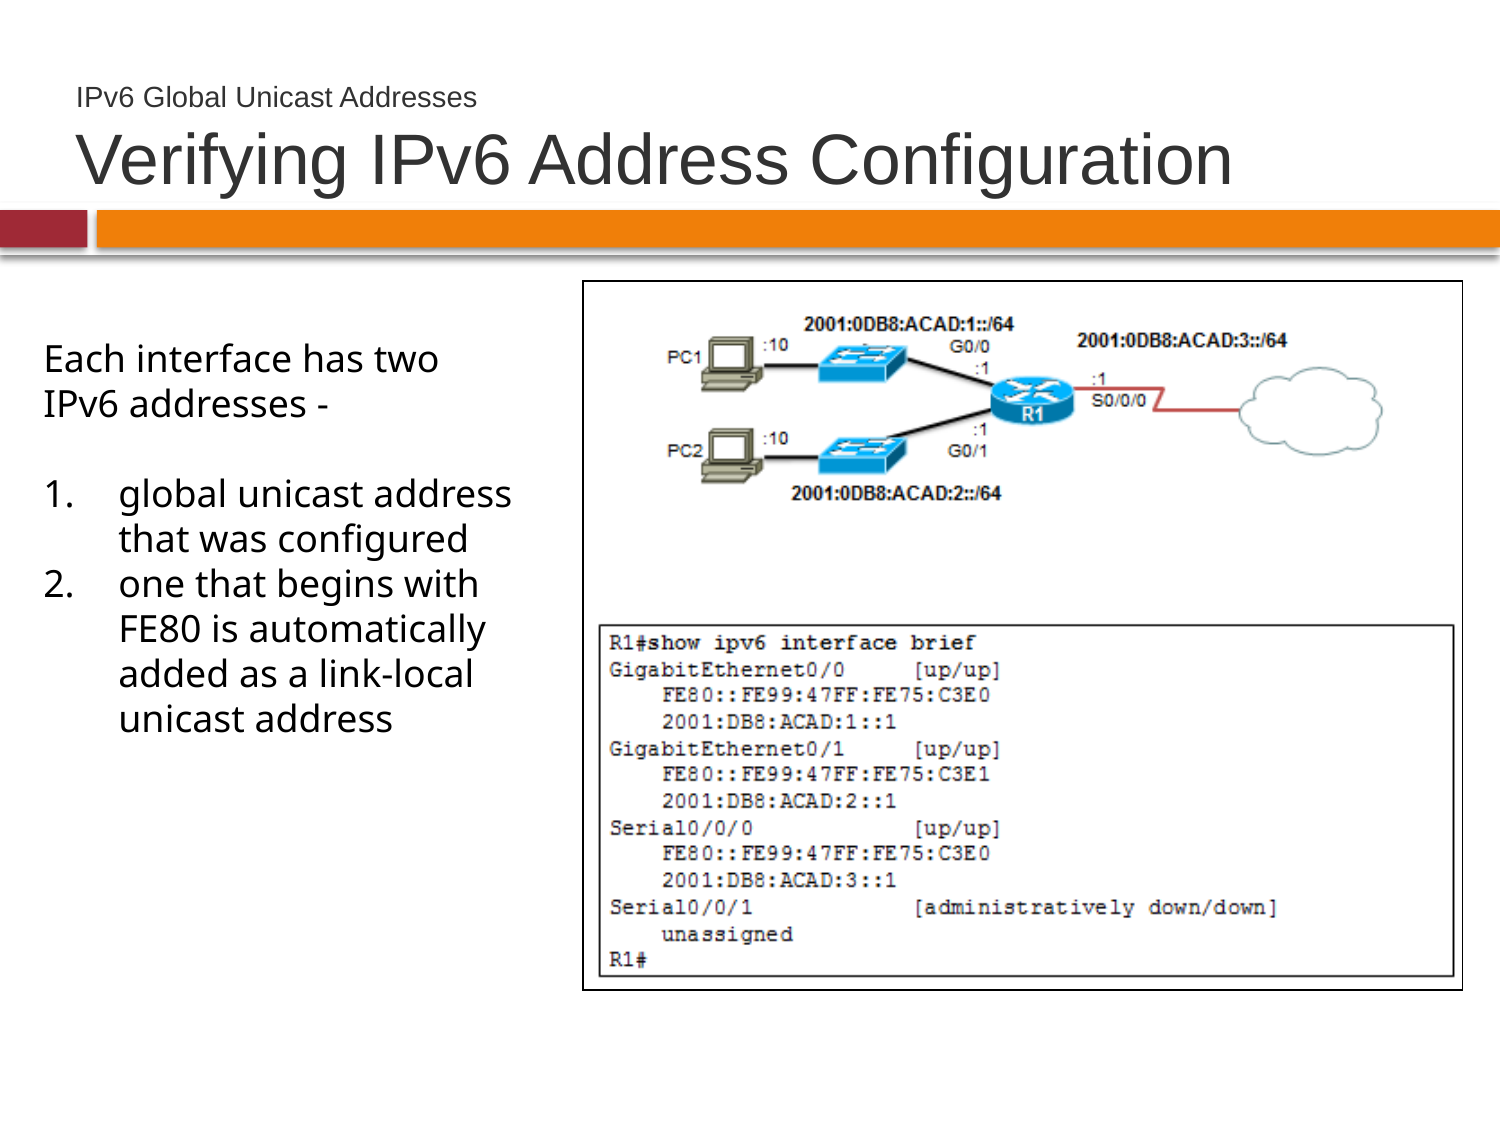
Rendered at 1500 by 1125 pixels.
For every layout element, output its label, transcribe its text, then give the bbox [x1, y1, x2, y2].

text_box Each interface has two IPv6 addresses - global unicast address that was configured one that begins with FE80 is automatically added as a link-local unicast address [28, 327, 541, 748]
picture [583, 281, 1463, 990]
title IPv6 Global Unicast Addresses Verifying IPv6 Address Configuration [61, 69, 1500, 208]
